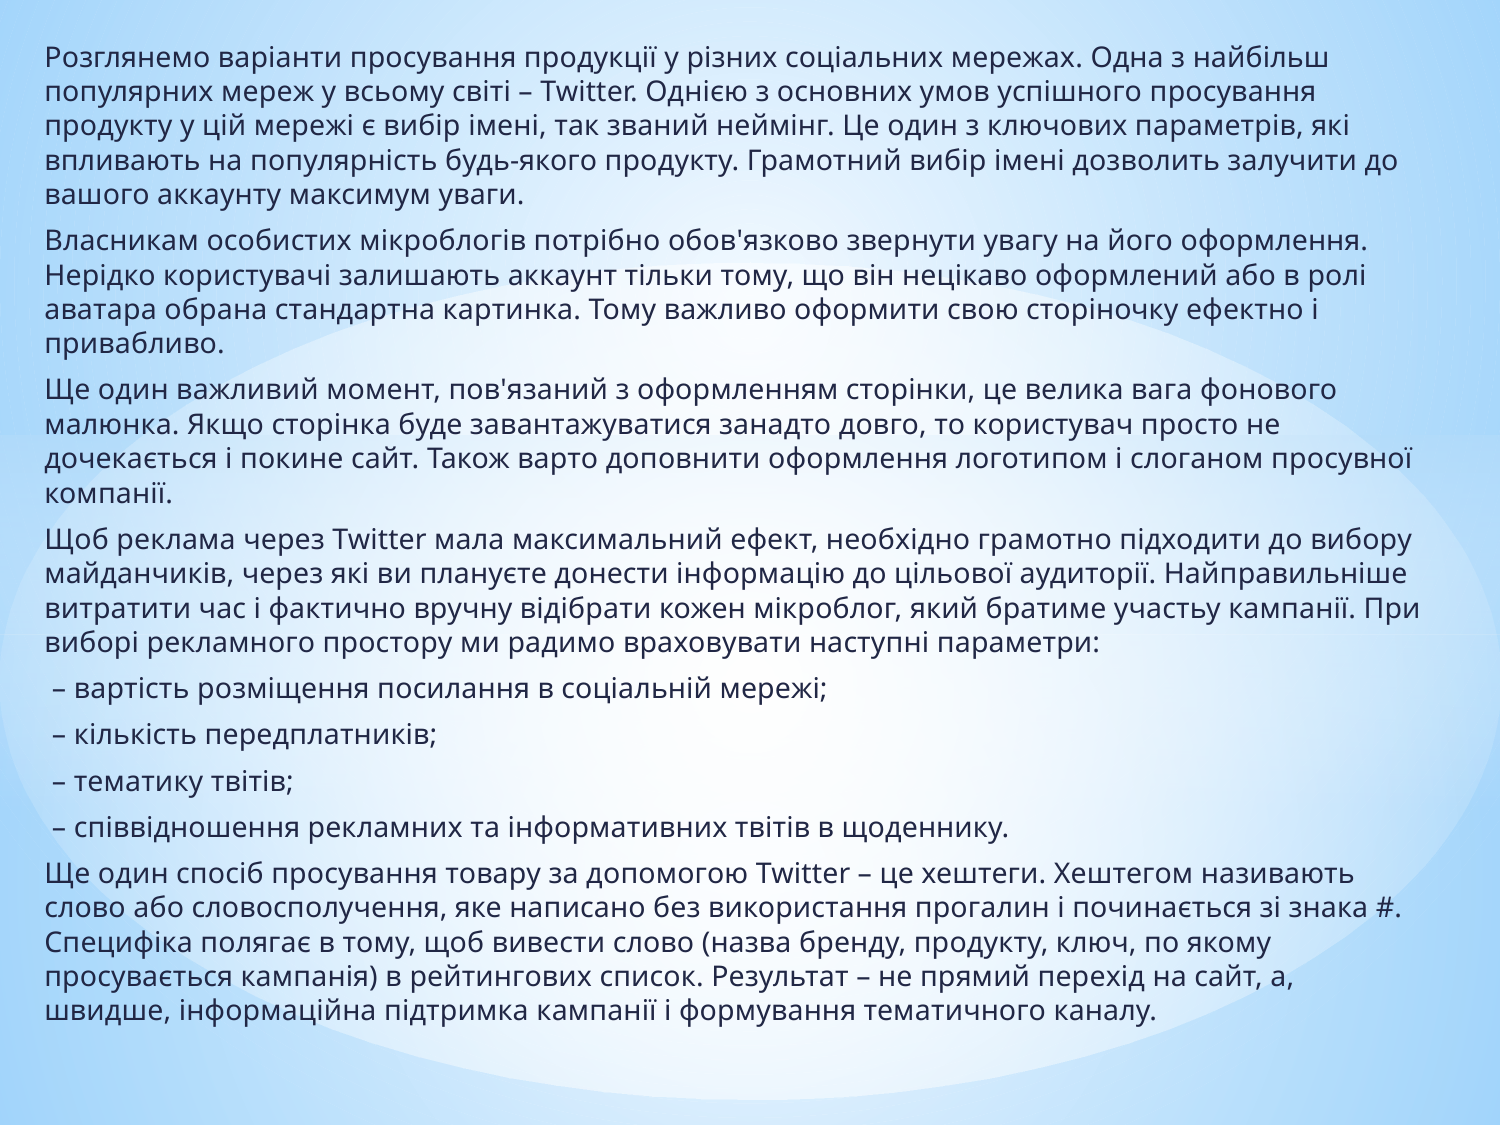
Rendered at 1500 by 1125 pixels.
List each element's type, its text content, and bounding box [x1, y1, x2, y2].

subtitle Розглянемо варіанти просування продукції у різних соціальних мережах. Одна з найбільш популярних мереж у всьому світі – Twitter. Однією з основних умов успішного просування продукту у цій мережі є вибір імені, так званий неймінг. Це один з ключових параметрів, які впливають на популярність будь-якого продукту. Грамотний вибір імені дозволить залучити до вашого аккаунту максимум уваги. Власникам особистих мікроблогів потрібно обов'язково звернути увагу на його оформлення. Нерідко користувачі залишають аккаунт тільки тому, що він нецікаво оформлений або в ролі аватара обрана стандартна картинка. Тому важливо оформити свою сторіночку ефектно і привабливо. Ще один важливий момент, пов'язаний з оформленням сторінки, це велика вага фонового малюнка. Якщо сторінка буде завантажуватися занадто довго, то користувач просто не дочекається і покине сайт. Також варто доповнити оформлення логотипом і слоганом просувної компанії. Щоб реклама через Twitter мала максимальний ефект, необхідно грамотно підходити до вибору майданчиків, через які ви плануєте донести інформацію до цільової аудиторії. Найправильніше витратити час і фактично вручну відібрати кожен мікроблог, який братиме участьу кампанії. При виборі рекламного простору ми радимо враховувати наступні параметри: – вартість розміщення посилання в соціальній мережі; – кількість передплатників; – тематику твітів; – співвідношення рекламних та інформативних твітів в щоденнику. Ще один спосіб просування товару за допомогою Twitter – це хештеги. Хештегом називають слово або словосполучення, яке написано без використання прогалин і починається зі знака #. Cпецифіка полягає в тому, щоб вивести слово (назва бренду, продукту, ключ, по якому просувається кампанія) в рейтингових список. Результат – не прямий перехід на сайт, а, швидше, інформаційна підтримка кампанії і формування тематичного каналу. [29, 30, 1447, 1047]
